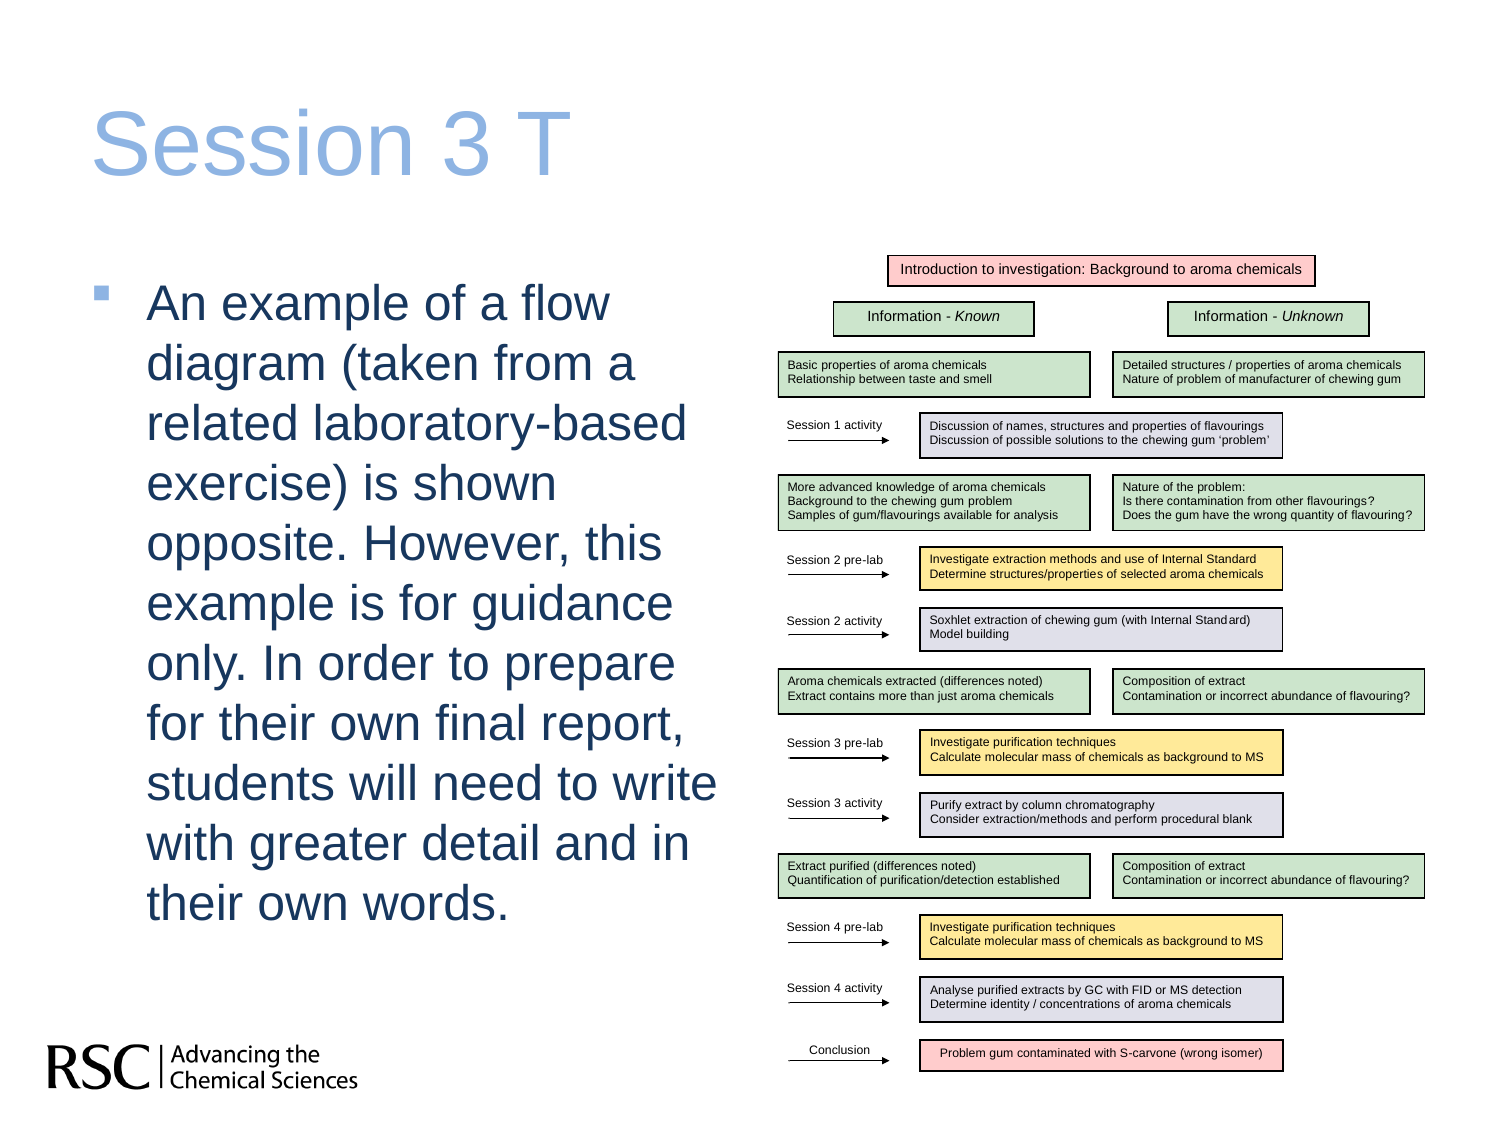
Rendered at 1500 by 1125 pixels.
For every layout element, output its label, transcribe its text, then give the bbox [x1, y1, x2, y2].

title Session 3 T [75, 45, 1425, 233]
list An example of a flow diagram (taken from a related laboratory-based exercise) is shown opposite. However, this example is for guidance only. In order to prepare for their own final report, students will need to write with greater detail and in their own words. [75, 262, 738, 1005]
picture [777, 216, 1426, 1085]
